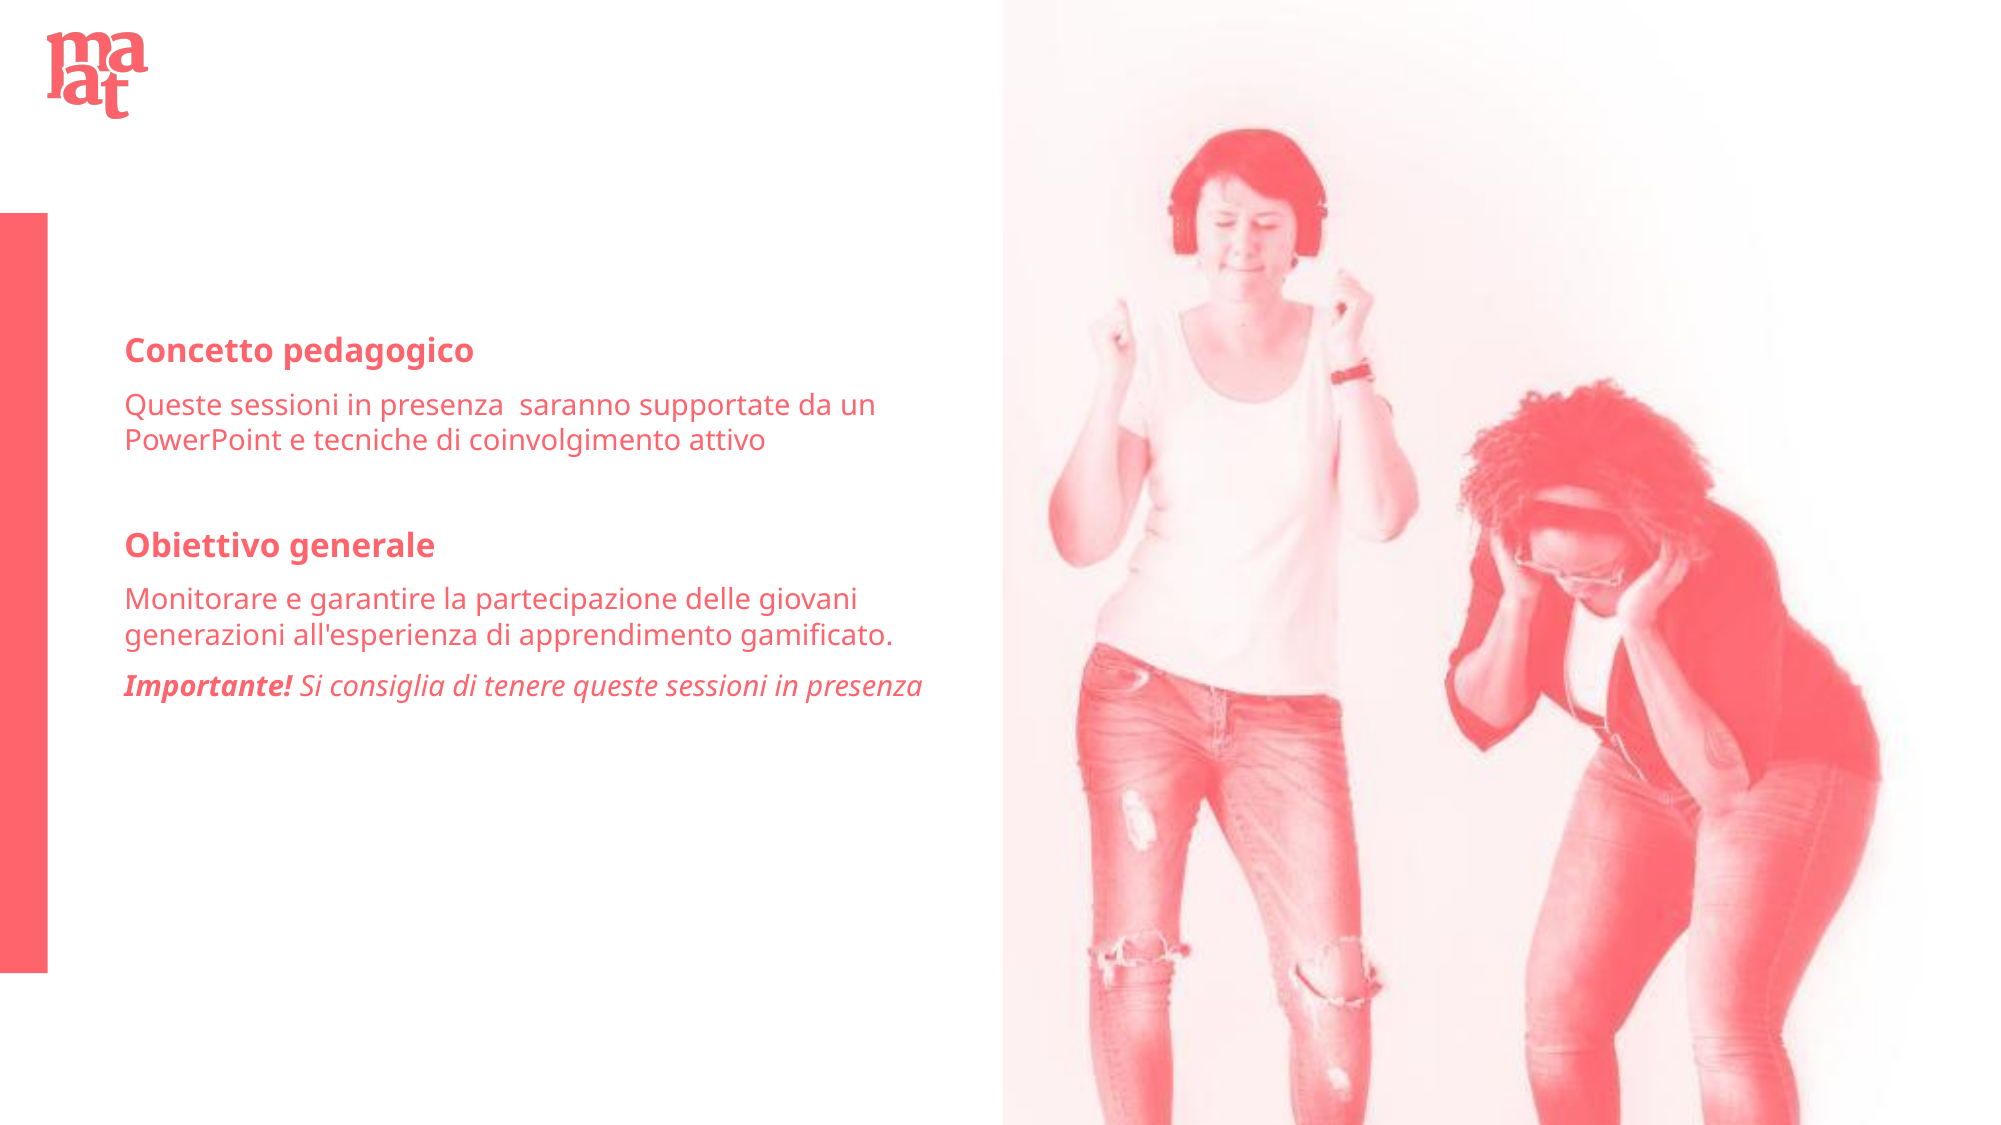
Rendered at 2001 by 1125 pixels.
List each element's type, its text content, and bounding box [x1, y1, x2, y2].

text_box Concetto pedagogico Queste sessioni in presenza saranno supportate da un PowerPoint e tecniche di coinvolgimento attivo Obiettivo generale Monitorare e garantire la partecipazione delle giovani generazioni all'esperienza di apprendimento gamificato. Importante! Si consiglia di tenere queste sessioni in presenza [109, 322, 941, 863]
text_box [0, 213, 48, 974]
picture [1002, 0, 1927, 1125]
picture [47, 32, 148, 119]
